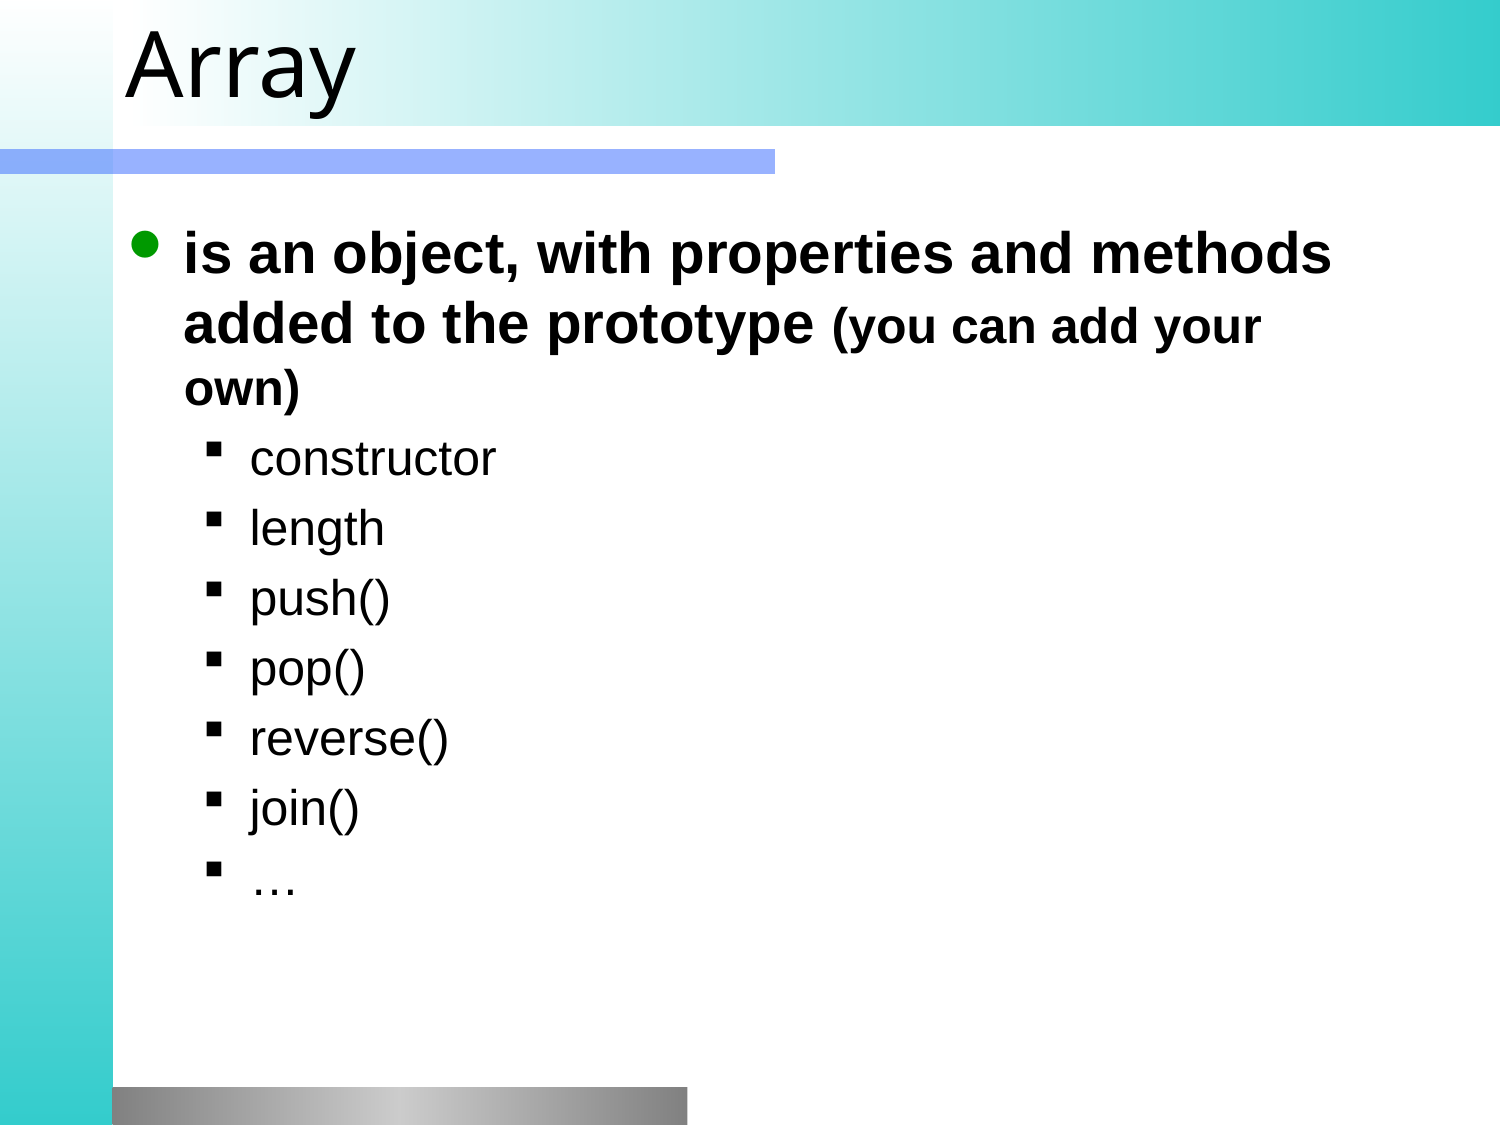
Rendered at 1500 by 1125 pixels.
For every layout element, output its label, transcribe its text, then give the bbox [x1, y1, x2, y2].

list is an object, with properties and methods added to the prototype (you can add your own) constructor length push() pop() reverse() join() … [112, 207, 1388, 1073]
title Array [110, 0, 1424, 126]
